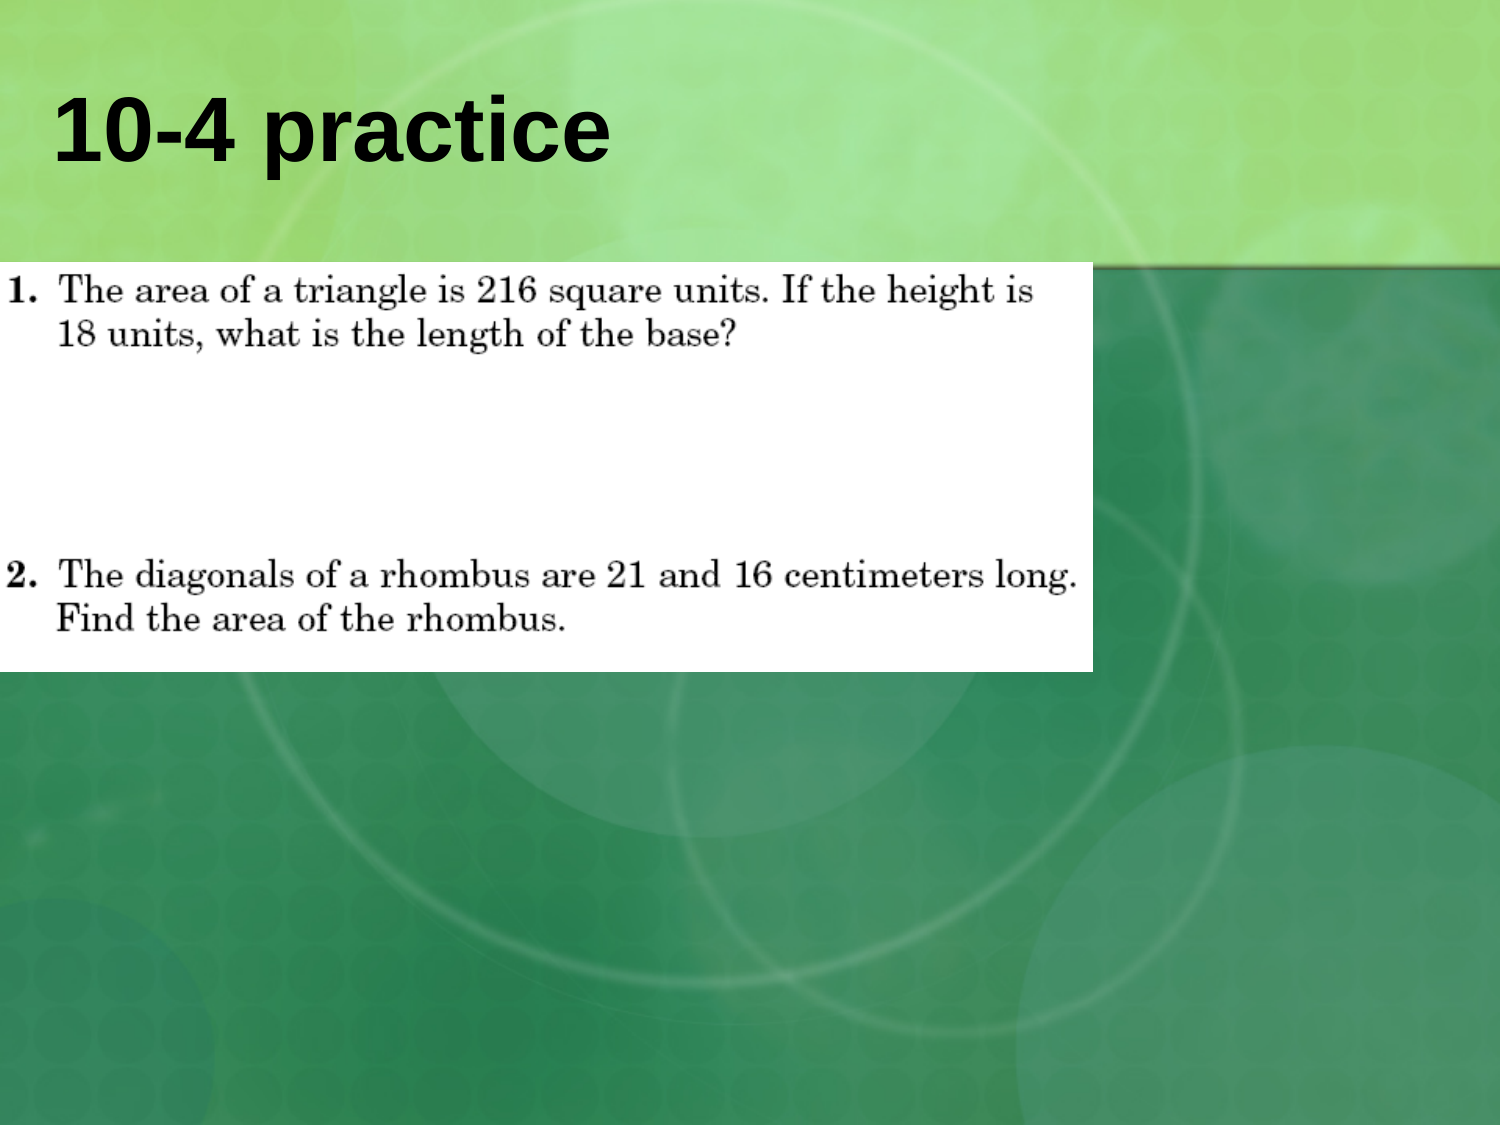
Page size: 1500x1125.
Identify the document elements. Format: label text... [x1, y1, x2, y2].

picture [0, 0, 1500, 1125]
title 10-4 practice [37, 24, 1463, 226]
